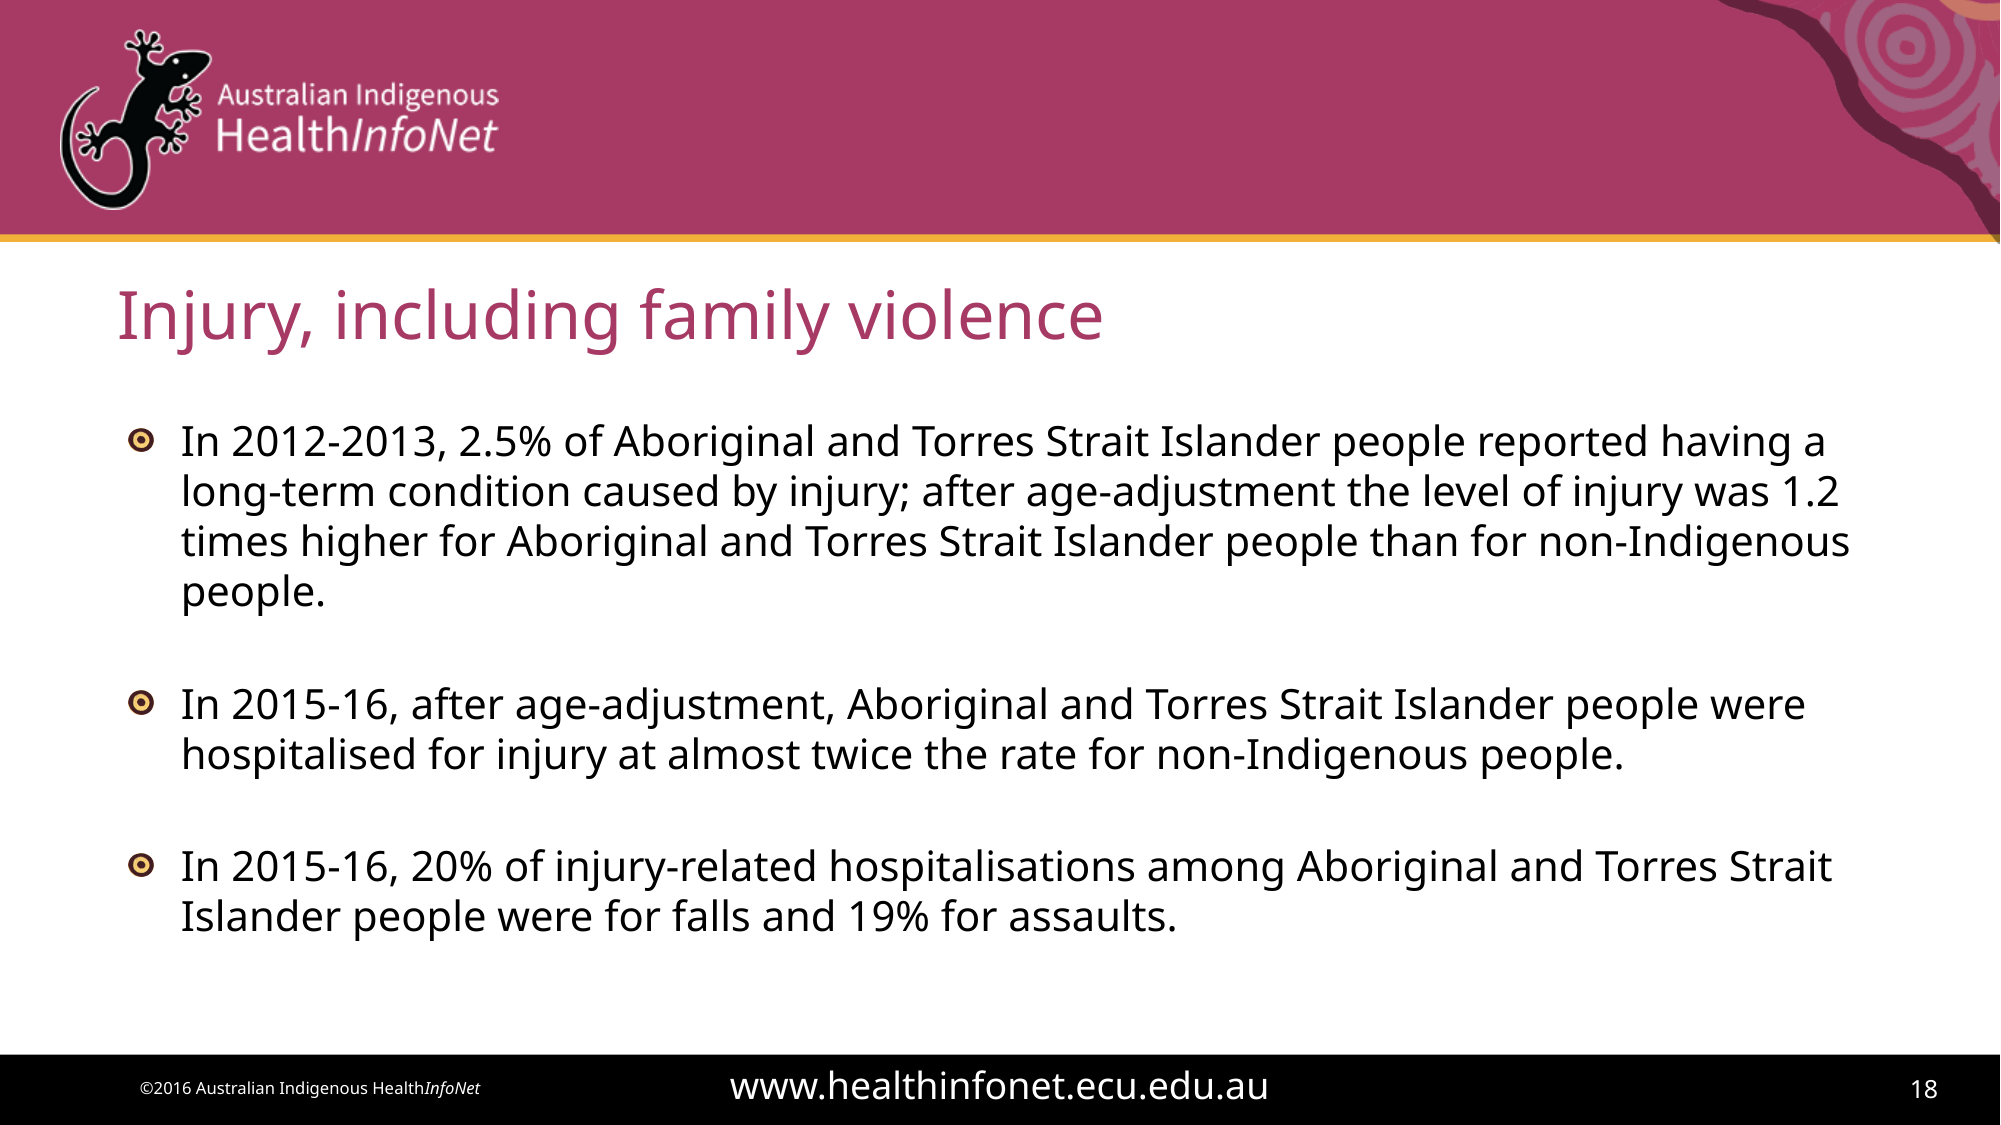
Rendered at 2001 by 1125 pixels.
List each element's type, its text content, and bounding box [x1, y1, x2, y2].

picture [128, 428, 154, 452]
picture [128, 853, 154, 877]
picture [1673, 0, 2000, 279]
list In 2012-2013, 2.5% of Aboriginal and Torres Strait Islander people reported having a long-term condition caused by injury; after age-adjustment the level of injury was 1.2 times higher for Aboriginal and Torres Strait Islander people than for non-Indigenous people. In 2015-16, after age-adjustment, Aboriginal and Torres Strait Islander people were hospitalised for injury at almost twice the rate for non-Indigenous people. In 2015-16, 20% of injury-related hospitalisations among Aboriginal and Torres Strait Islander people were for falls and 19% for assaults. [99, 399, 1901, 1051]
picture [60, 29, 499, 210]
picture [128, 690, 154, 715]
title Injury, including family violence [102, 249, 1900, 375]
